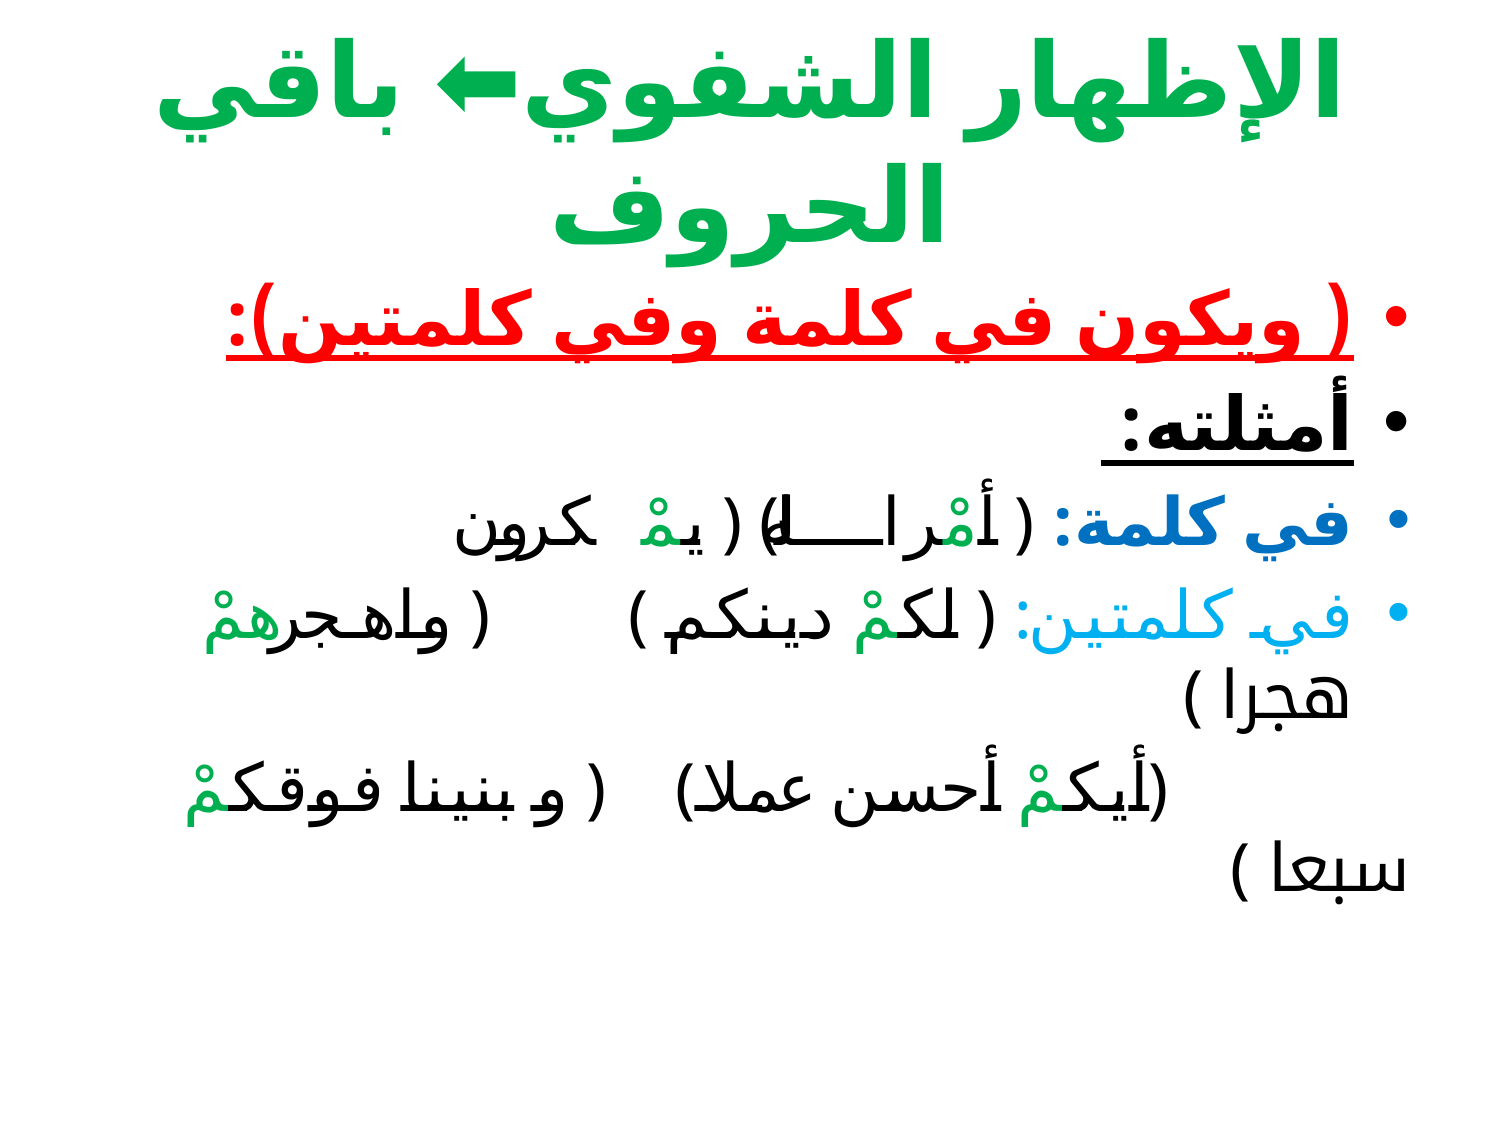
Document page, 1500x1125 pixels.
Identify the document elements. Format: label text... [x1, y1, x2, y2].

title الإظهار الشفوي⬅ باقي الحروف [75, 45, 1425, 233]
list ( ويكون في كلمة وفي كلمتين): أمثلته: في كلمة: ﴿ أمْر الله ﴾ ﴿ يمْكرون ﴾ في كلمتين: ﴿ لكمْ دينكم ﴾ ﴿ واهجرهمْ هجرا ﴾ ﴿أيكمْ أحسن عملا﴾ ﴿ و بنينا فوقكمْ سبعا ﴾ [75, 262, 1425, 1005]
